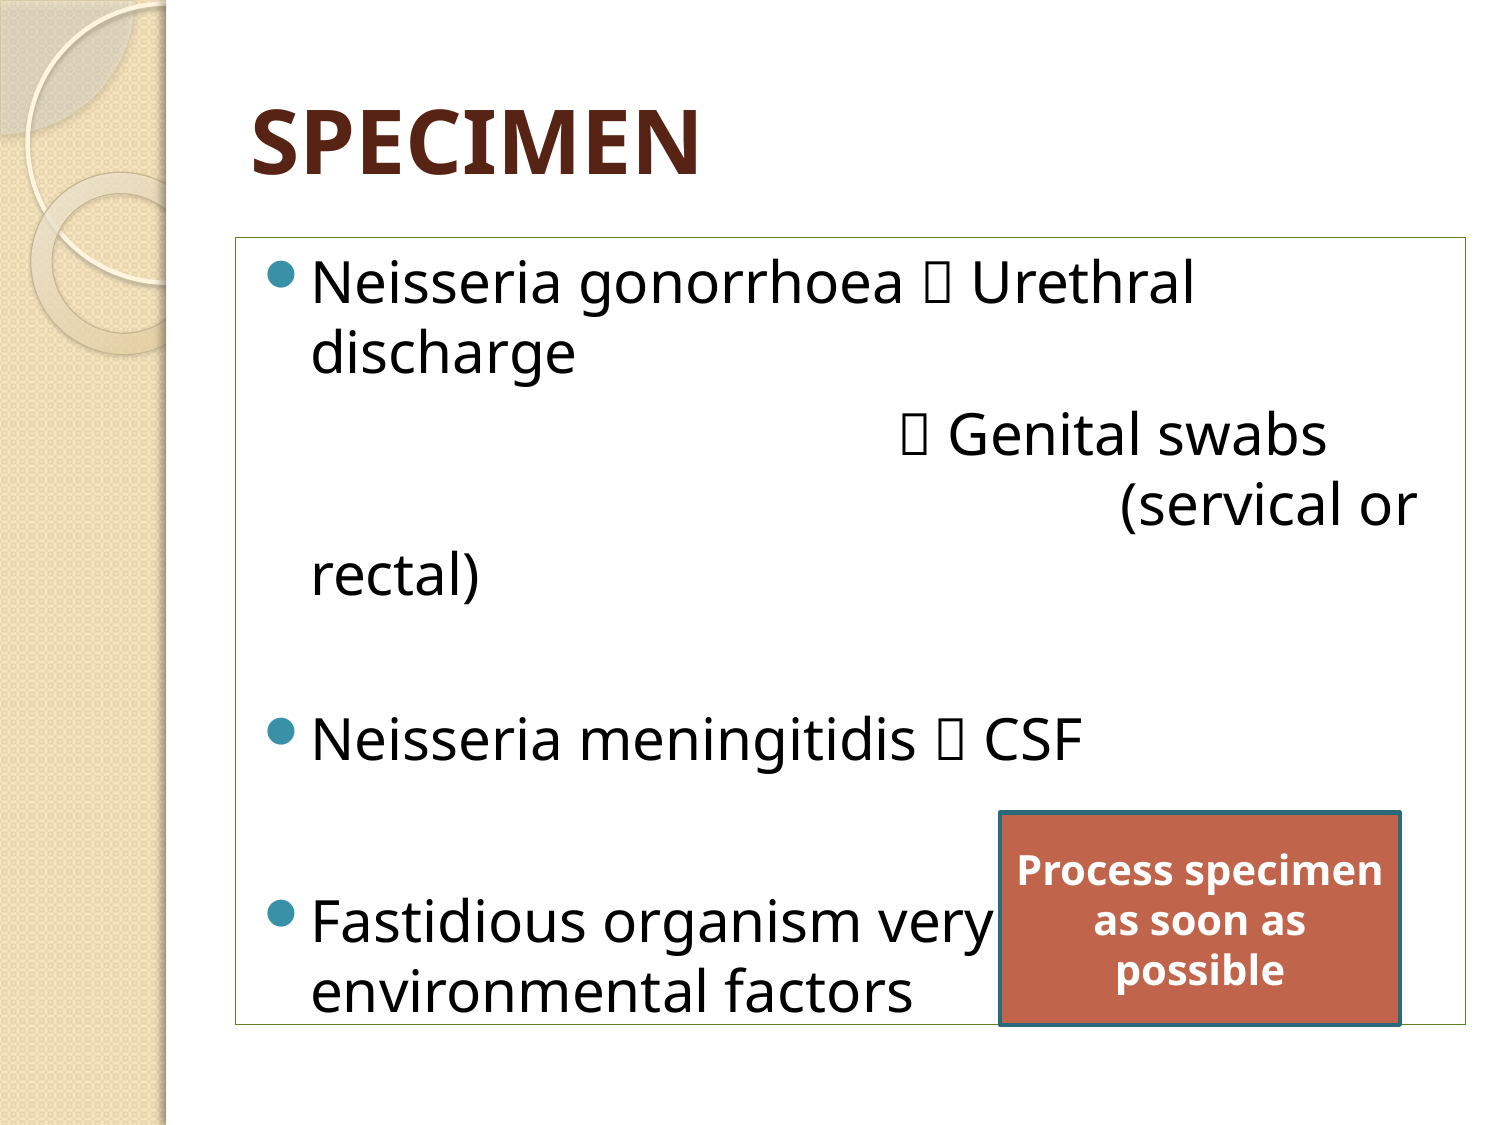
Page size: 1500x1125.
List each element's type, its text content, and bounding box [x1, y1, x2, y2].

list Neisseria gonorrhoea  Urethral discharge  Genital swabs (servical or rectal) Neisseria meningitidis  CSF Fastidious organism very sensitive to environmental factors [235, 237, 1466, 1025]
text_box Process specimen as soon as possible [998, 810, 1402, 1027]
title SPECIMEN [235, 45, 1466, 233]
